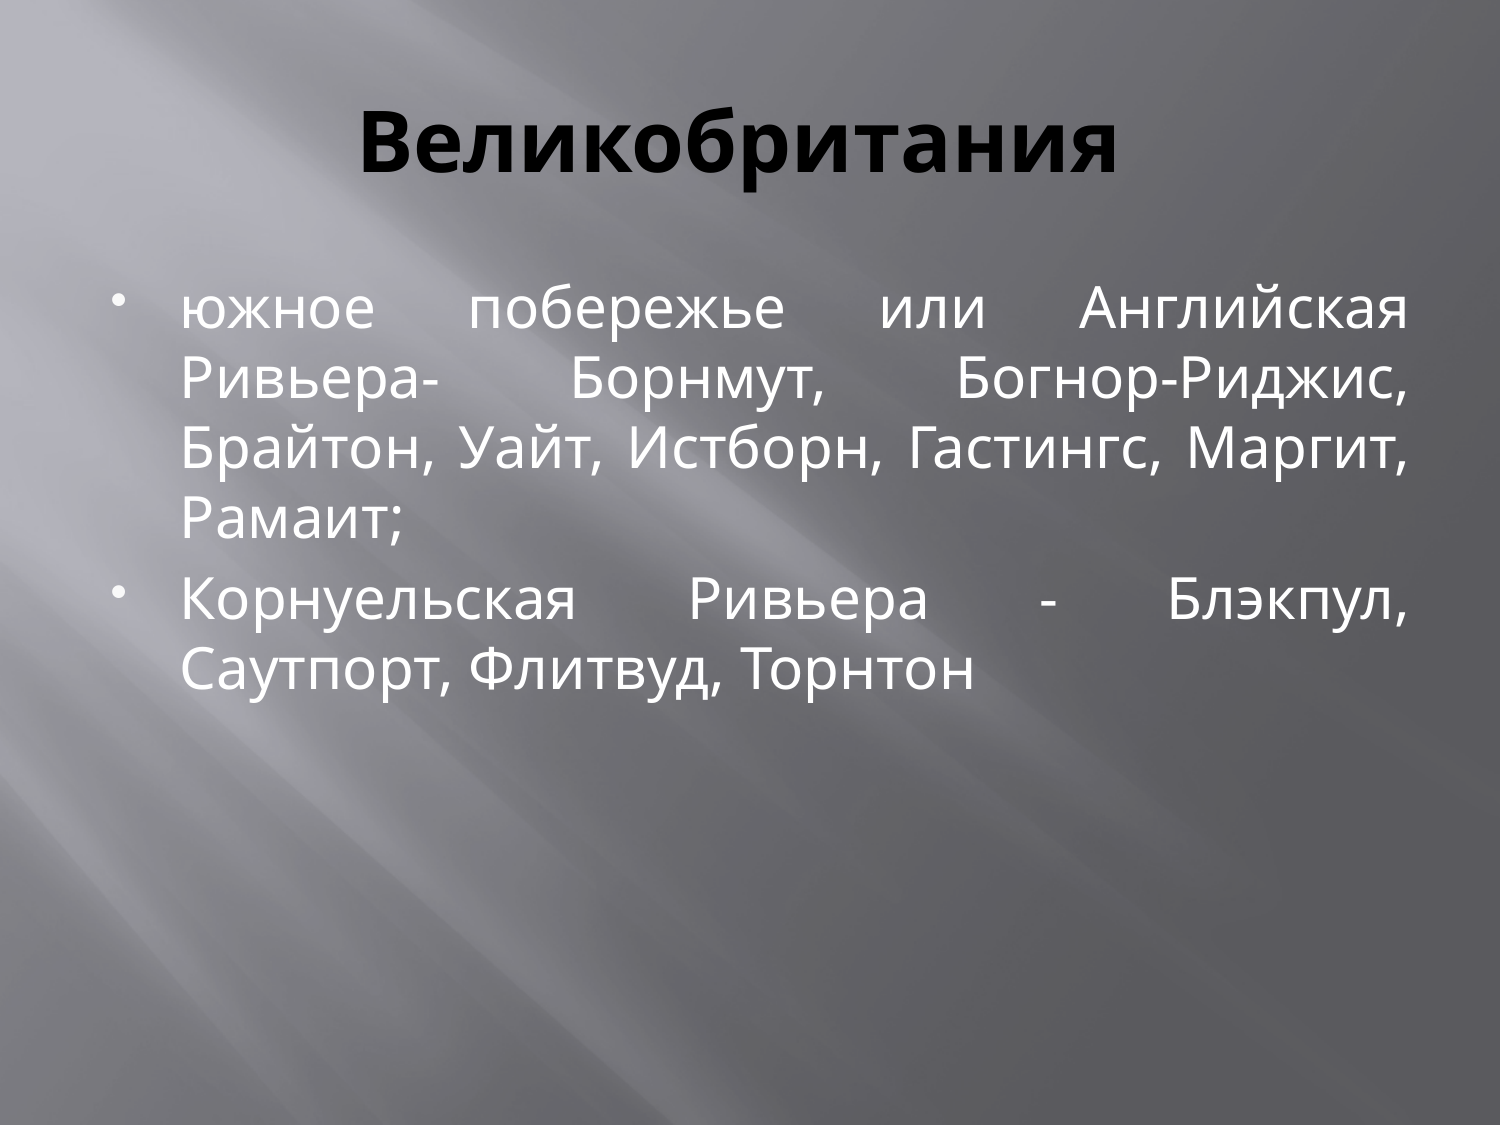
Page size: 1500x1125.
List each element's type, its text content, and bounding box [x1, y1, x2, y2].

title Великобритания [75, 45, 1425, 233]
list южное побережье или Английская Ривьера- Борнмут, Богнор-Риджис, Брайтон, Уайт, Истборн, Гастингс, Маргит, Рамаит; Корнуельская Ривьера - Блэкпул, Саутпорт, Флитвуд, Торнтон [75, 262, 1425, 1035]
